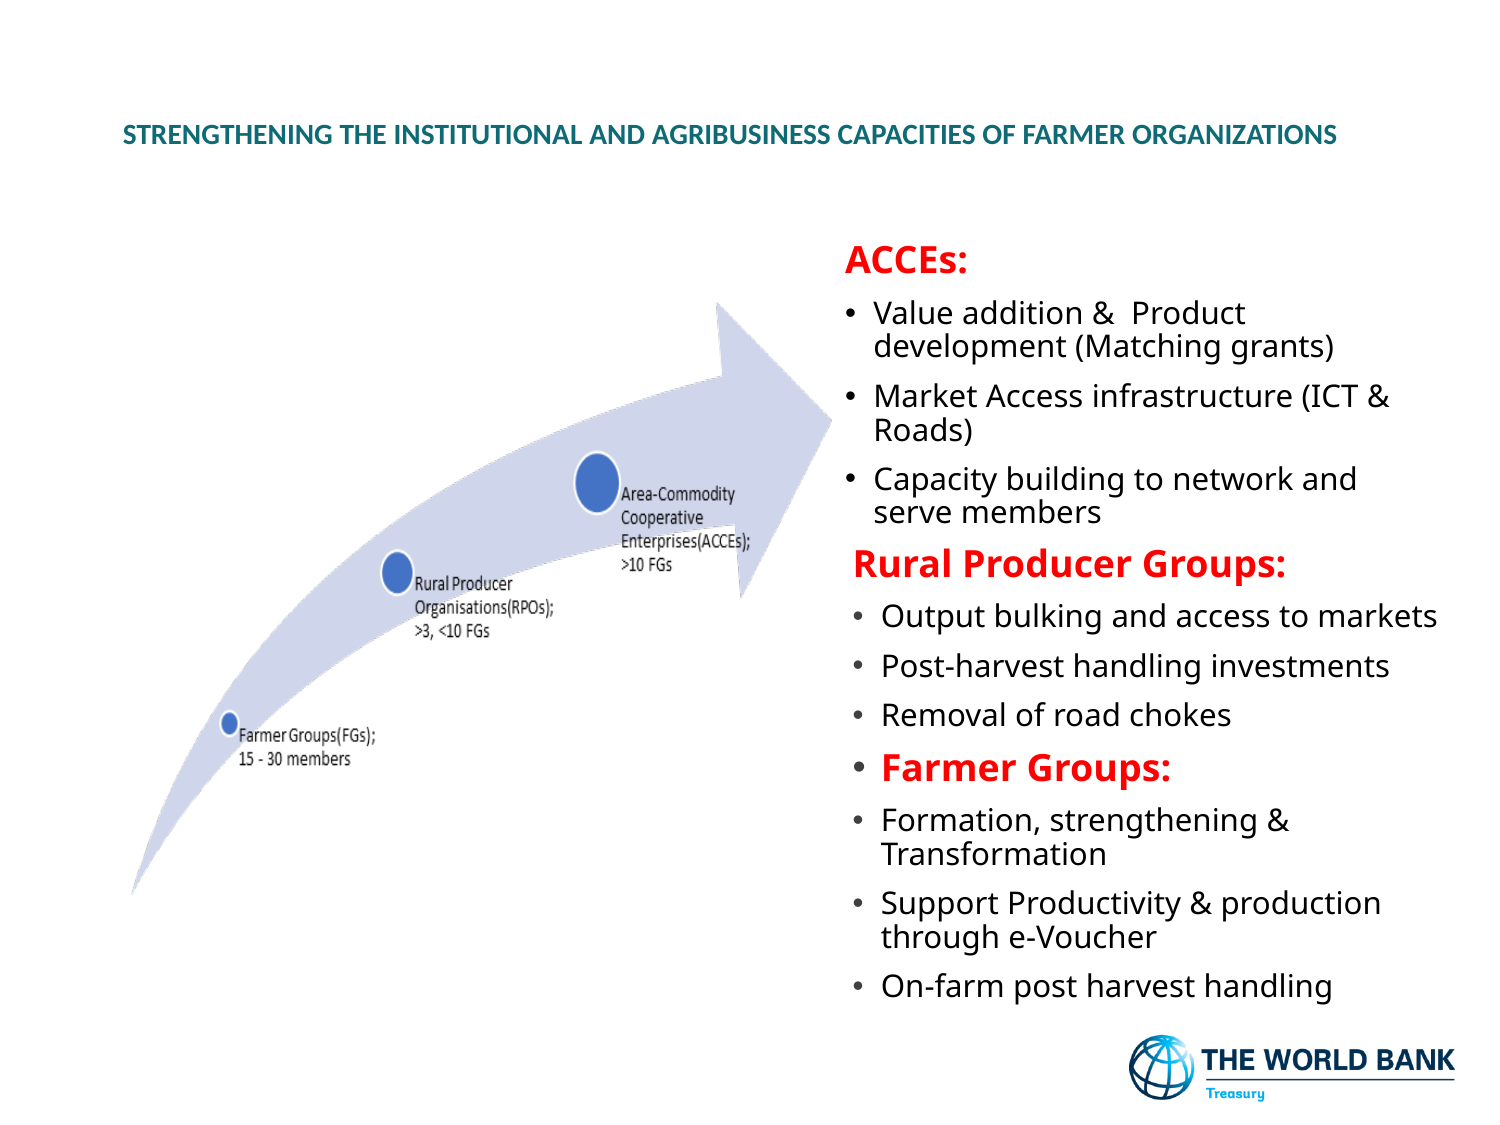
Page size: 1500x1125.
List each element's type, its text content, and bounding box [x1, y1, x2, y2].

title Strengthening the institutional and agribusiness capacities of Farmer Organizations [122, 114, 1356, 218]
picture [1158, 1049, 1167, 1060]
picture [1147, 1041, 1156, 1046]
picture [125, 302, 843, 896]
picture [1149, 1046, 1160, 1055]
picture [1129, 1034, 1455, 1102]
list Rural Producer Groups: Output bulking and access to markets Post-harvest handling investments Removal of road chokes Farmer Groups: Formation, strengthening & Transformation Support Productivity & production through e-Voucher On-farm post harvest handling [852, 517, 1449, 1003]
text_box ACCEs: Value addition & Product development (Matching grants) Market Access infrastructure (ICT & Roads) Capacity building to network and serve members [830, 233, 1426, 538]
